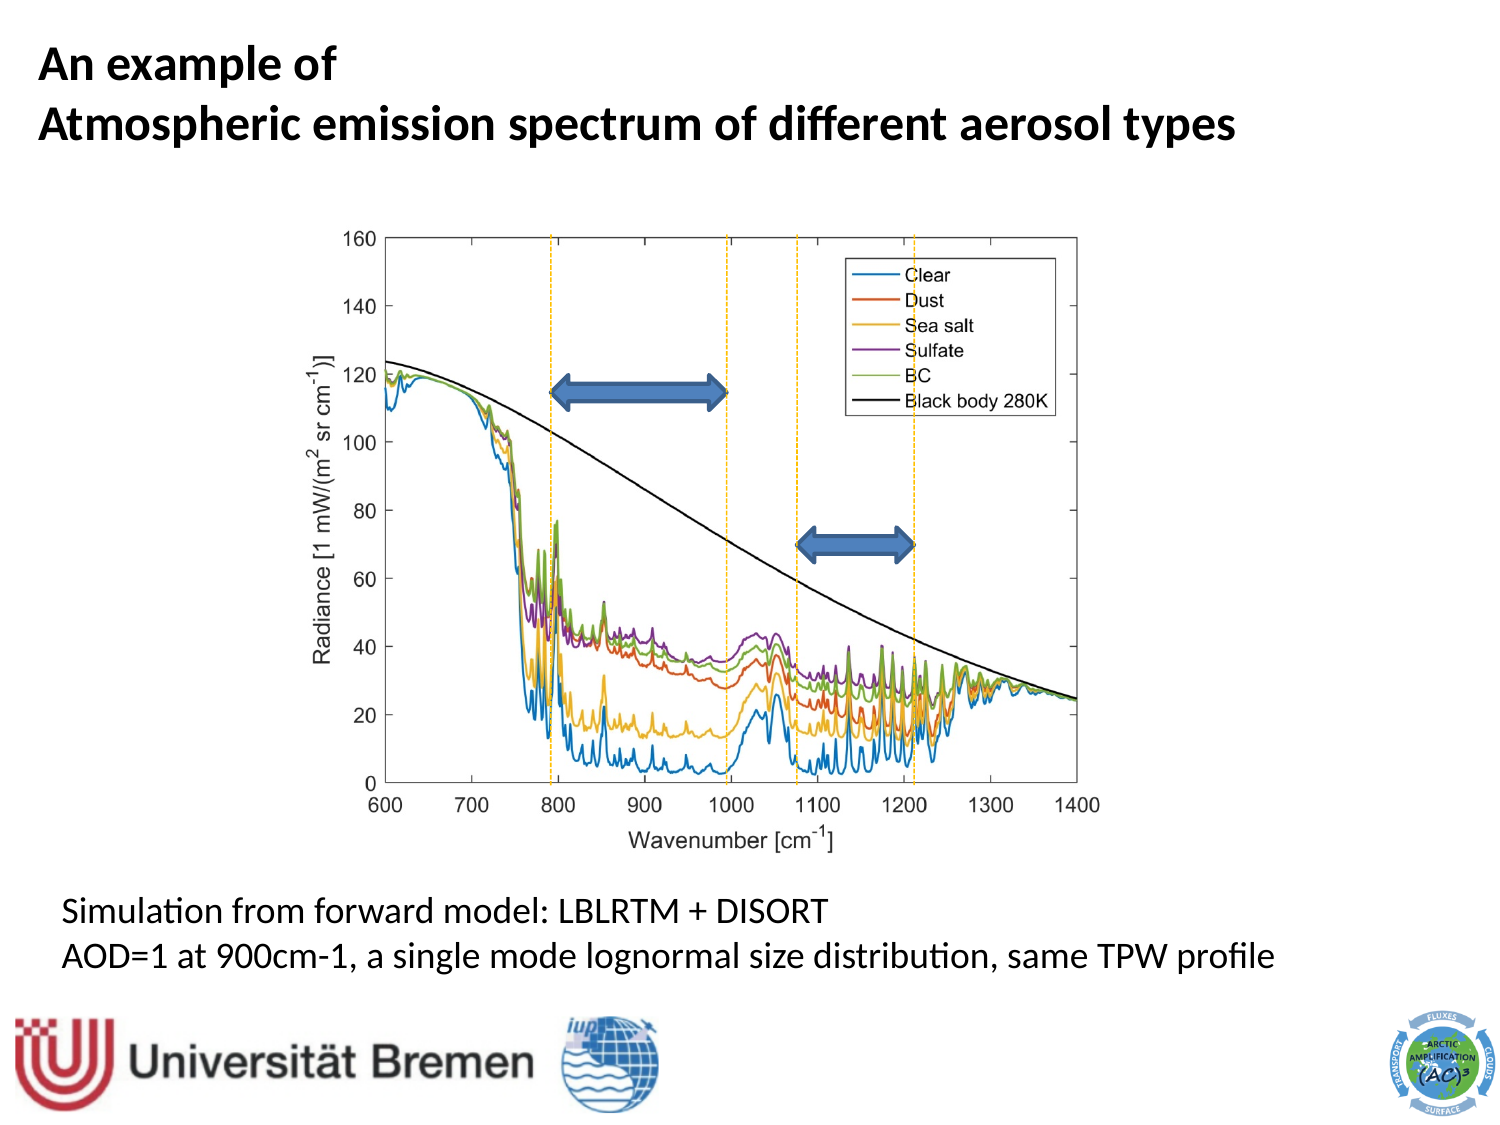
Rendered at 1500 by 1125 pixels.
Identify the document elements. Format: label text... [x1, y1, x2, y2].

picture [269, 187, 1161, 856]
picture [1382, 1007, 1500, 1125]
picture [0, 1001, 680, 1125]
text_box An example of Atmospheric emission spectrum of different aerosol types [23, 23, 1442, 159]
text_box Simulation from forward model: LBLRTM + DISORT AOD=1 at 900cm-1, a single mode lognormal size distribution, same TPW profile [46, 878, 1477, 984]
